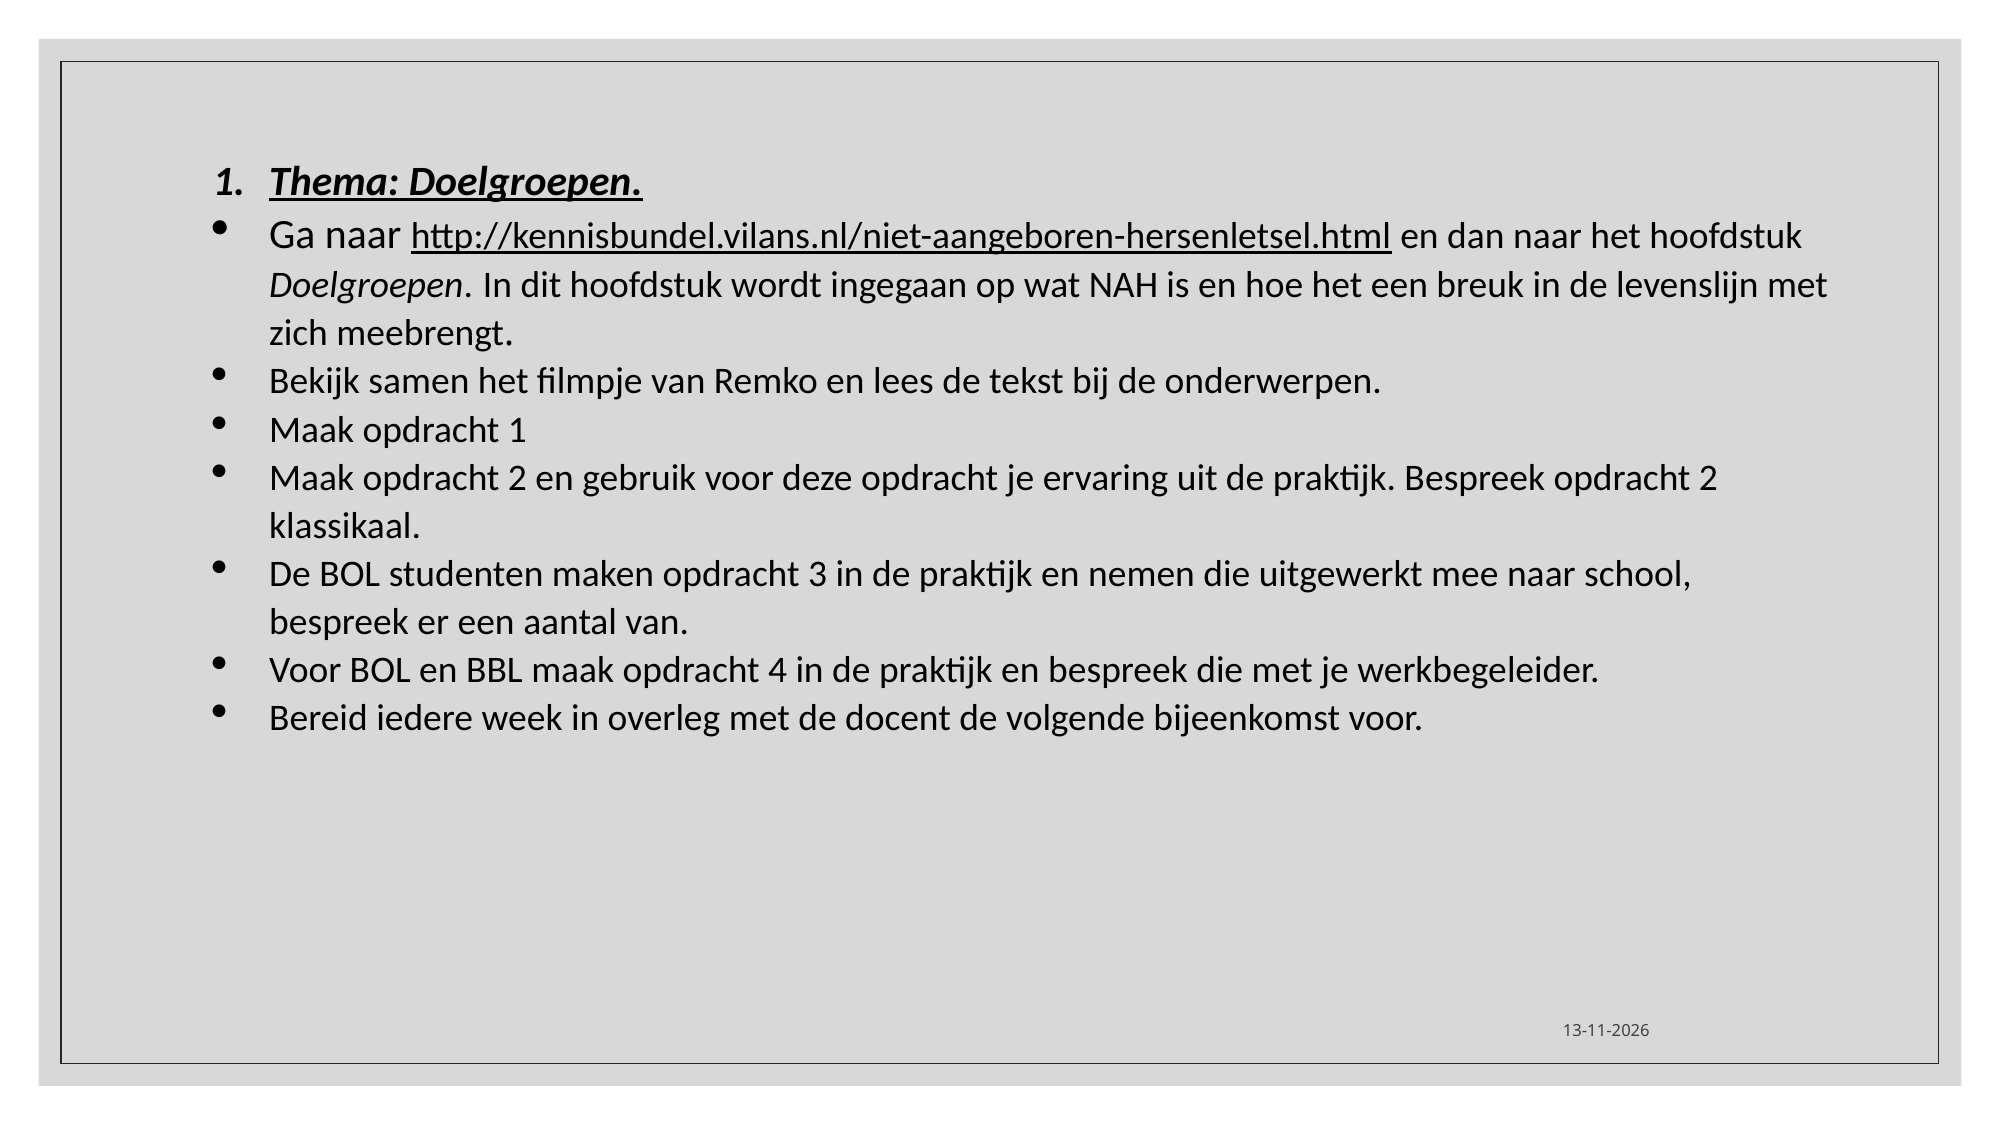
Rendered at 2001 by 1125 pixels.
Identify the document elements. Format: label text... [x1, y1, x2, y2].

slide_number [1190, 990, 1665, 1050]
text_box [265, 208, 1838, 455]
text_box Thema: Doelgroepen. Ga naar http://kennisbundel.vilans.nl/niet-aangeboren-hersenletsel.html en dan naar het hoofdstuk Doelgroepen. In dit hoofdstuk wordt ingegaan op wat NAH is en hoe het een breuk in de levenslijn met zich meebrengt. Bekijk samen het filmpje van Remko en lees de tekst bij de onderwerpen. Maak opdracht 1 Maak opdracht 2 en gebruik voor deze opdracht je ervaring uit de praktijk. Bespreek opdracht 2 klassikaal. De BOL studenten maken opdracht 3 in de praktijk en nemen die uitgewerkt mee naar school, bespreek er een aantal van. Voor BOL en BBL maak opdracht 4 in de praktijk en bespreek die met je werkbegeleider. Bereid iedere week in overleg met de docent de volgende bijeenkomst voor. [198, 142, 1854, 746]
